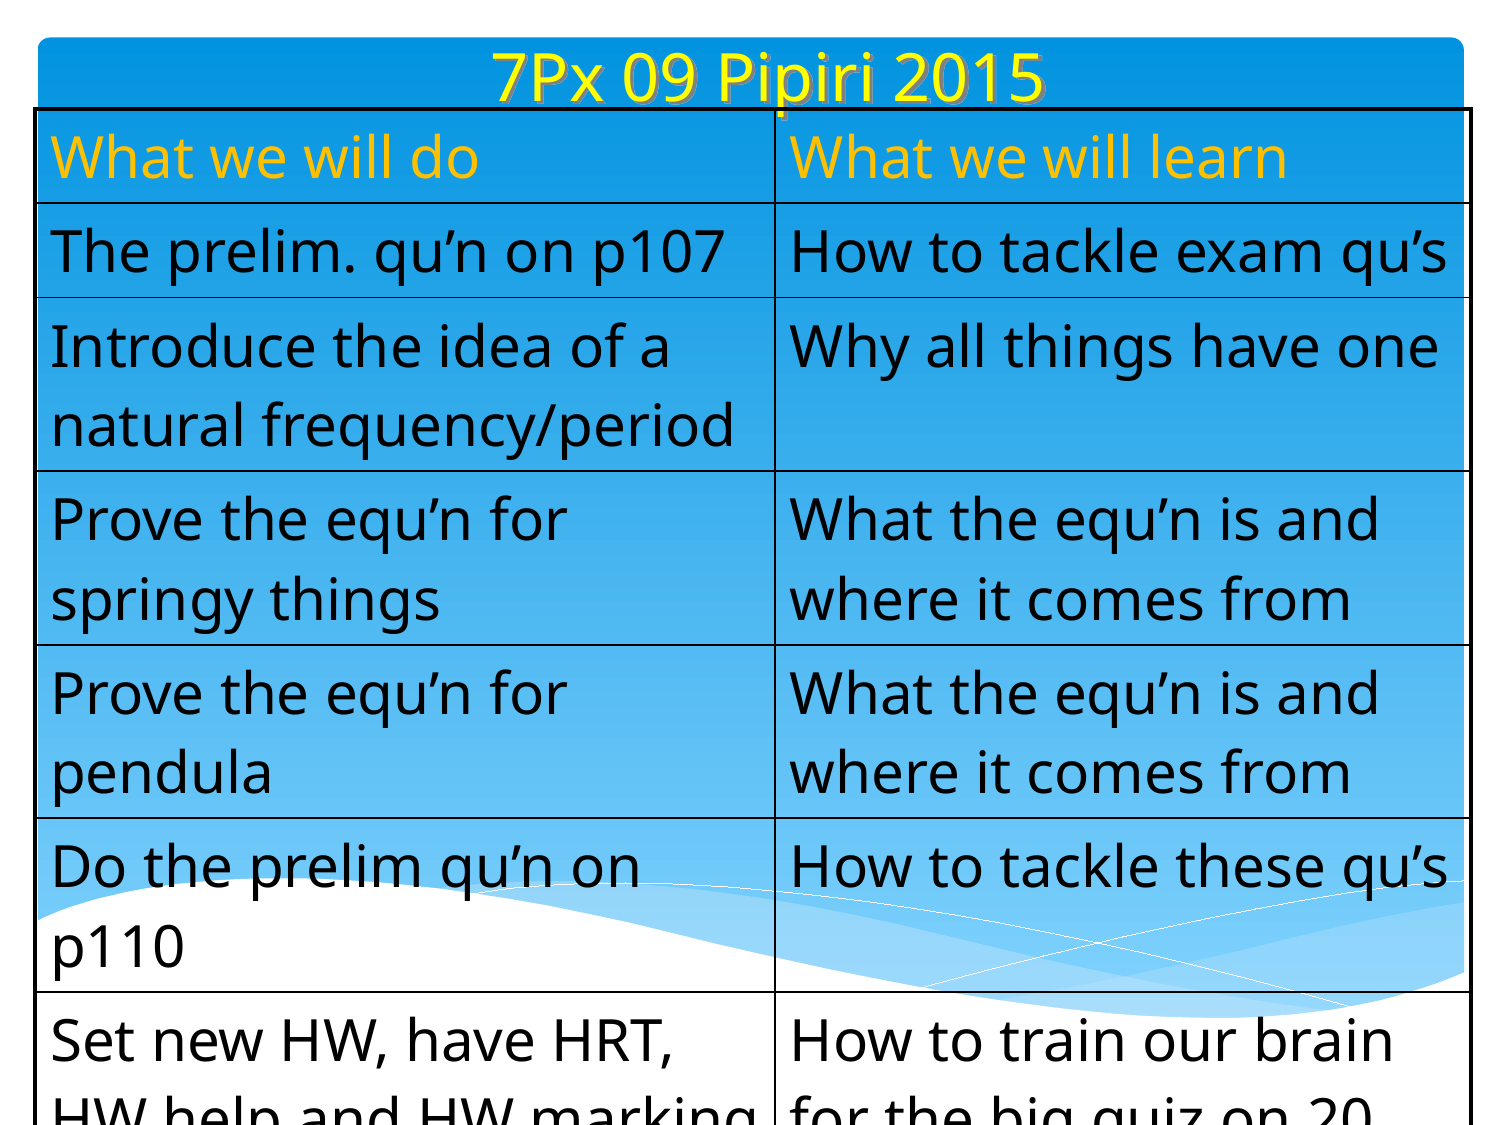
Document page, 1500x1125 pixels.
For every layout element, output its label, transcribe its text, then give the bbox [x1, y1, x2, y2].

text_box 7Px 09 Pipiri 2015 [162, 24, 1375, 107]
table_cell Why all things have one [776, 298, 1469, 470]
table_cell What the equ’n is and where it comes from [776, 646, 1469, 817]
table_cell How to tackle these qu’s [776, 819, 1469, 991]
table_cell Introduce the idea of a natural frequency/period [37, 298, 774, 470]
table_cell How to train our brain for the big quiz on 20 Nov [776, 993, 1469, 1125]
table_cell The prelim. qu’n on p107 [37, 204, 774, 297]
table_header What we will do [37, 111, 774, 202]
table_cell Do the prelim qu’n on p110 [37, 819, 774, 991]
table_cell What the equ’n is and where it comes from [776, 472, 1469, 644]
table_header What we will learn [776, 111, 1469, 202]
table_cell How to tackle exam qu’s [776, 204, 1469, 297]
table_cell Set new HW, have HRT, HW help and HW marking [37, 993, 774, 1125]
table_cell Prove the equ’n for pendula [37, 646, 774, 817]
table_cell Prove the equ’n for springy things [37, 472, 774, 644]
